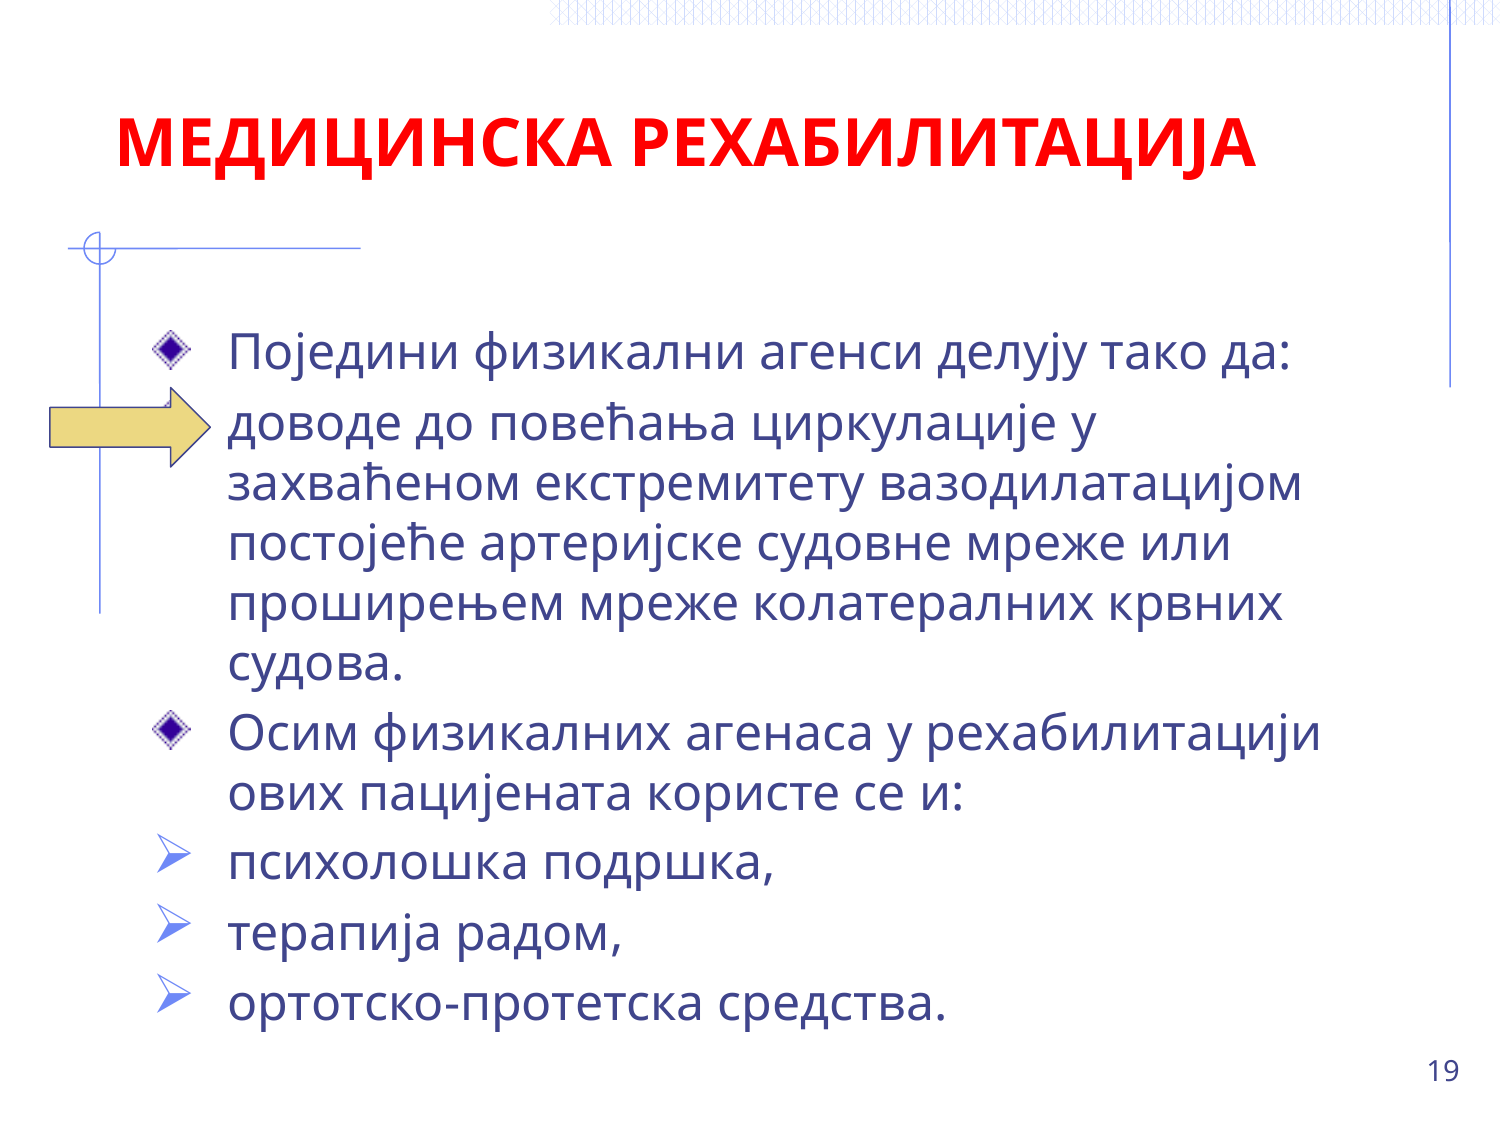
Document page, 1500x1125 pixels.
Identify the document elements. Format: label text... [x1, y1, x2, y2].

text_box [49, 387, 211, 467]
slide_number 19 [1162, 1025, 1475, 1100]
picture [152, 710, 191, 750]
list Поједини физикални агенси делују тако да: доводе до повећања циркулације у захваћеном екстремитету вазодилатацијом постојеће артеријске судовне мреже или проширењем мреже колатералних крвних судова. Осим физикалних агенаса у рехабилитацији ових пацијената користе се и: психолошка подршка, терапија радом, ортотско-протетска средства. [137, 312, 1413, 988]
picture [152, 330, 191, 370]
picture [152, 400, 170, 407]
title МЕДИЦИНСКА РЕХАБИЛИТАЦИЈА [99, 0, 1376, 188]
